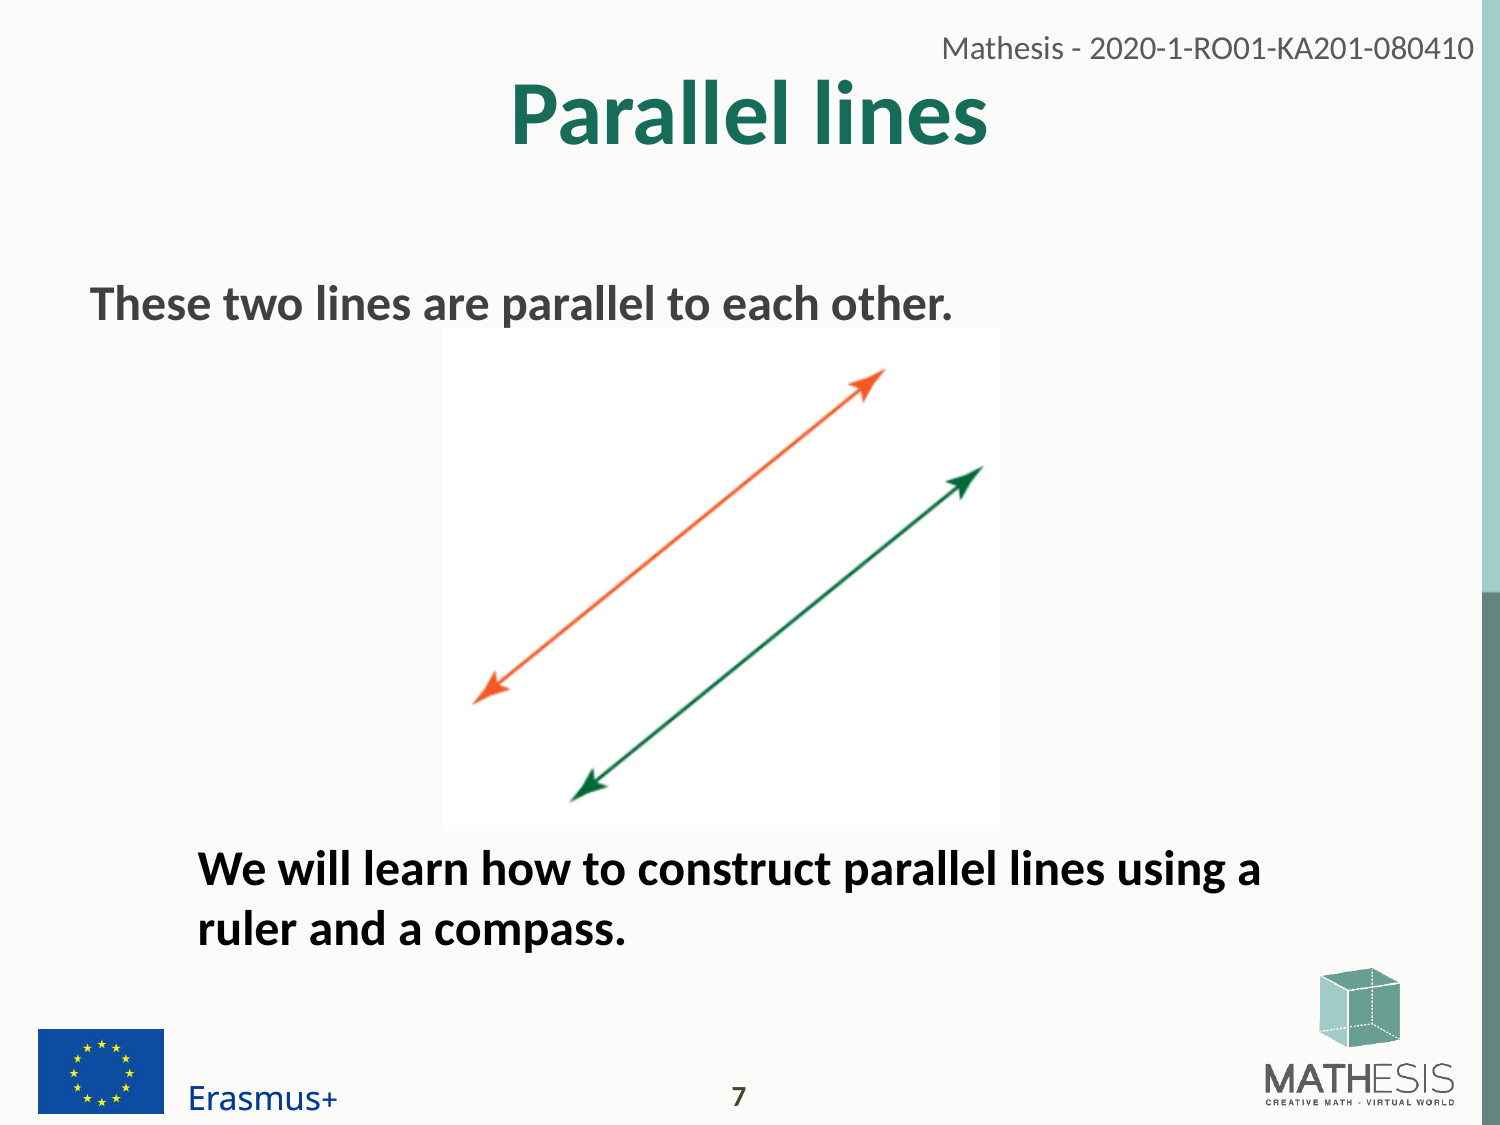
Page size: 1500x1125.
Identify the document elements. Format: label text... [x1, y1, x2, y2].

picture [442, 328, 1000, 831]
title Parallel lines [75, 45, 1425, 233]
list These two lines are parallel to each other. [75, 262, 1425, 1005]
picture [38, 1029, 164, 1114]
text_box We will learn how to construct parallel lines using a ruler and a compass. [182, 828, 1388, 964]
